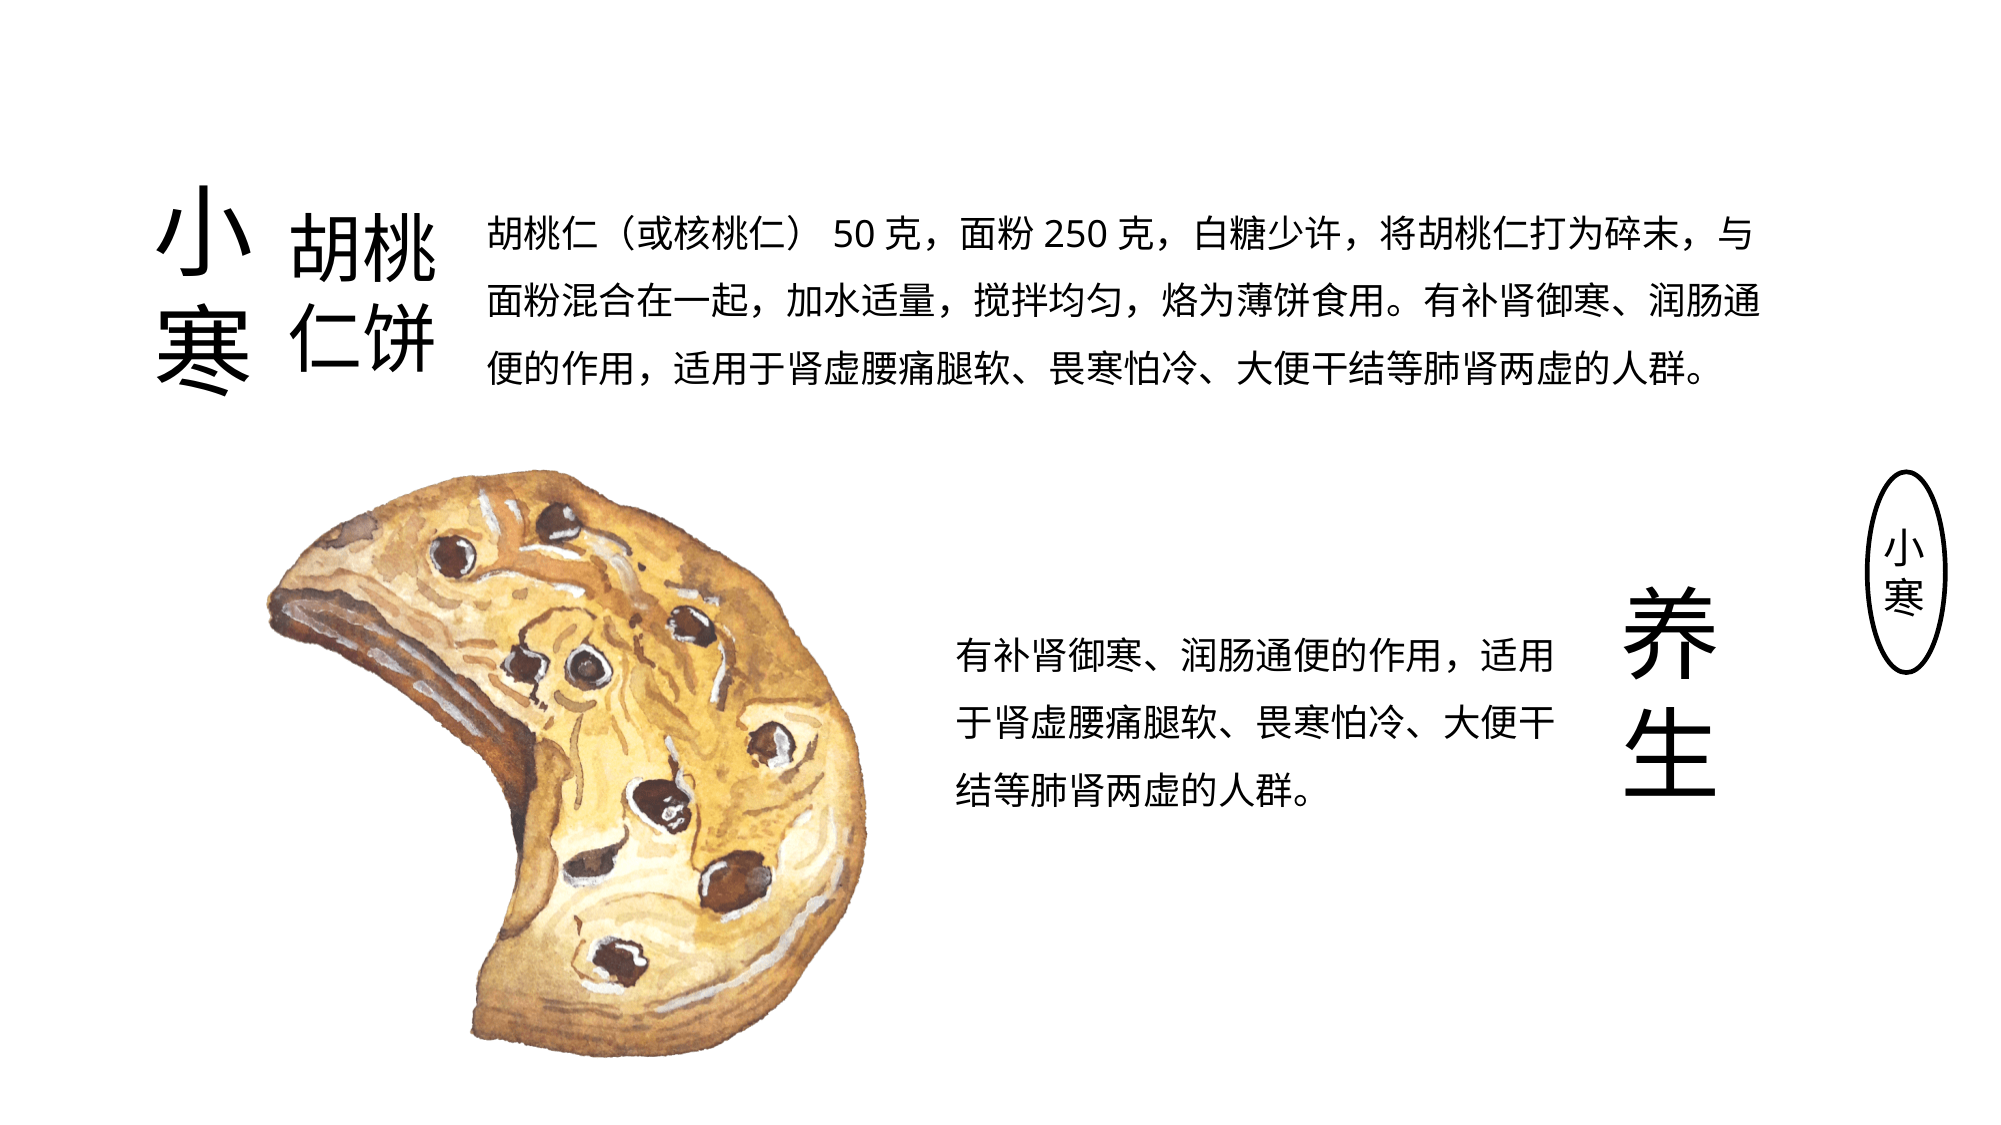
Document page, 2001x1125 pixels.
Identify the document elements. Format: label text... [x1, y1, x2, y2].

text_box 小寒 [1940, 514, 1948, 629]
text_box [1866, 470, 1947, 674]
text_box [138, 160, 1799, 822]
picture [243, 453, 884, 1074]
text_box 小寒 [1869, 514, 1873, 528]
